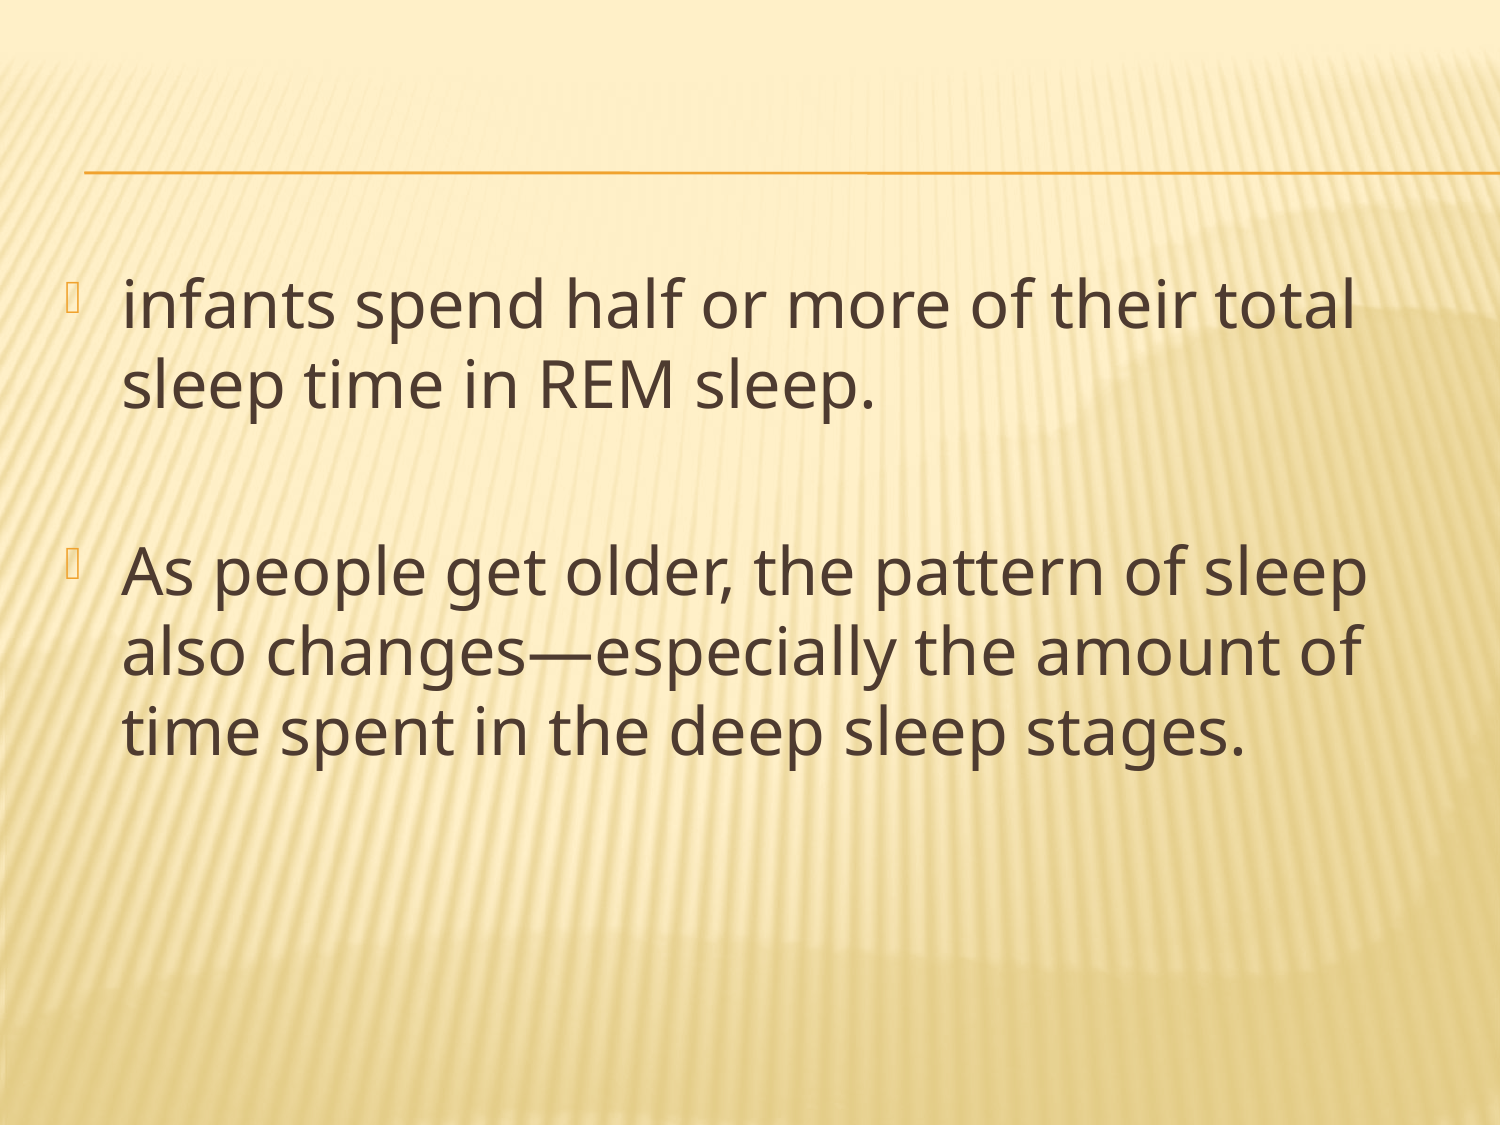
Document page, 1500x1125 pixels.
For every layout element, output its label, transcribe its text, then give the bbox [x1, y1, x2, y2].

list infants spend half or more of their total sleep time in REM sleep. As people get older, the pattern of sleep also changes—especially the amount of time spent in the deep sleep stages. [50, 254, 1475, 998]
